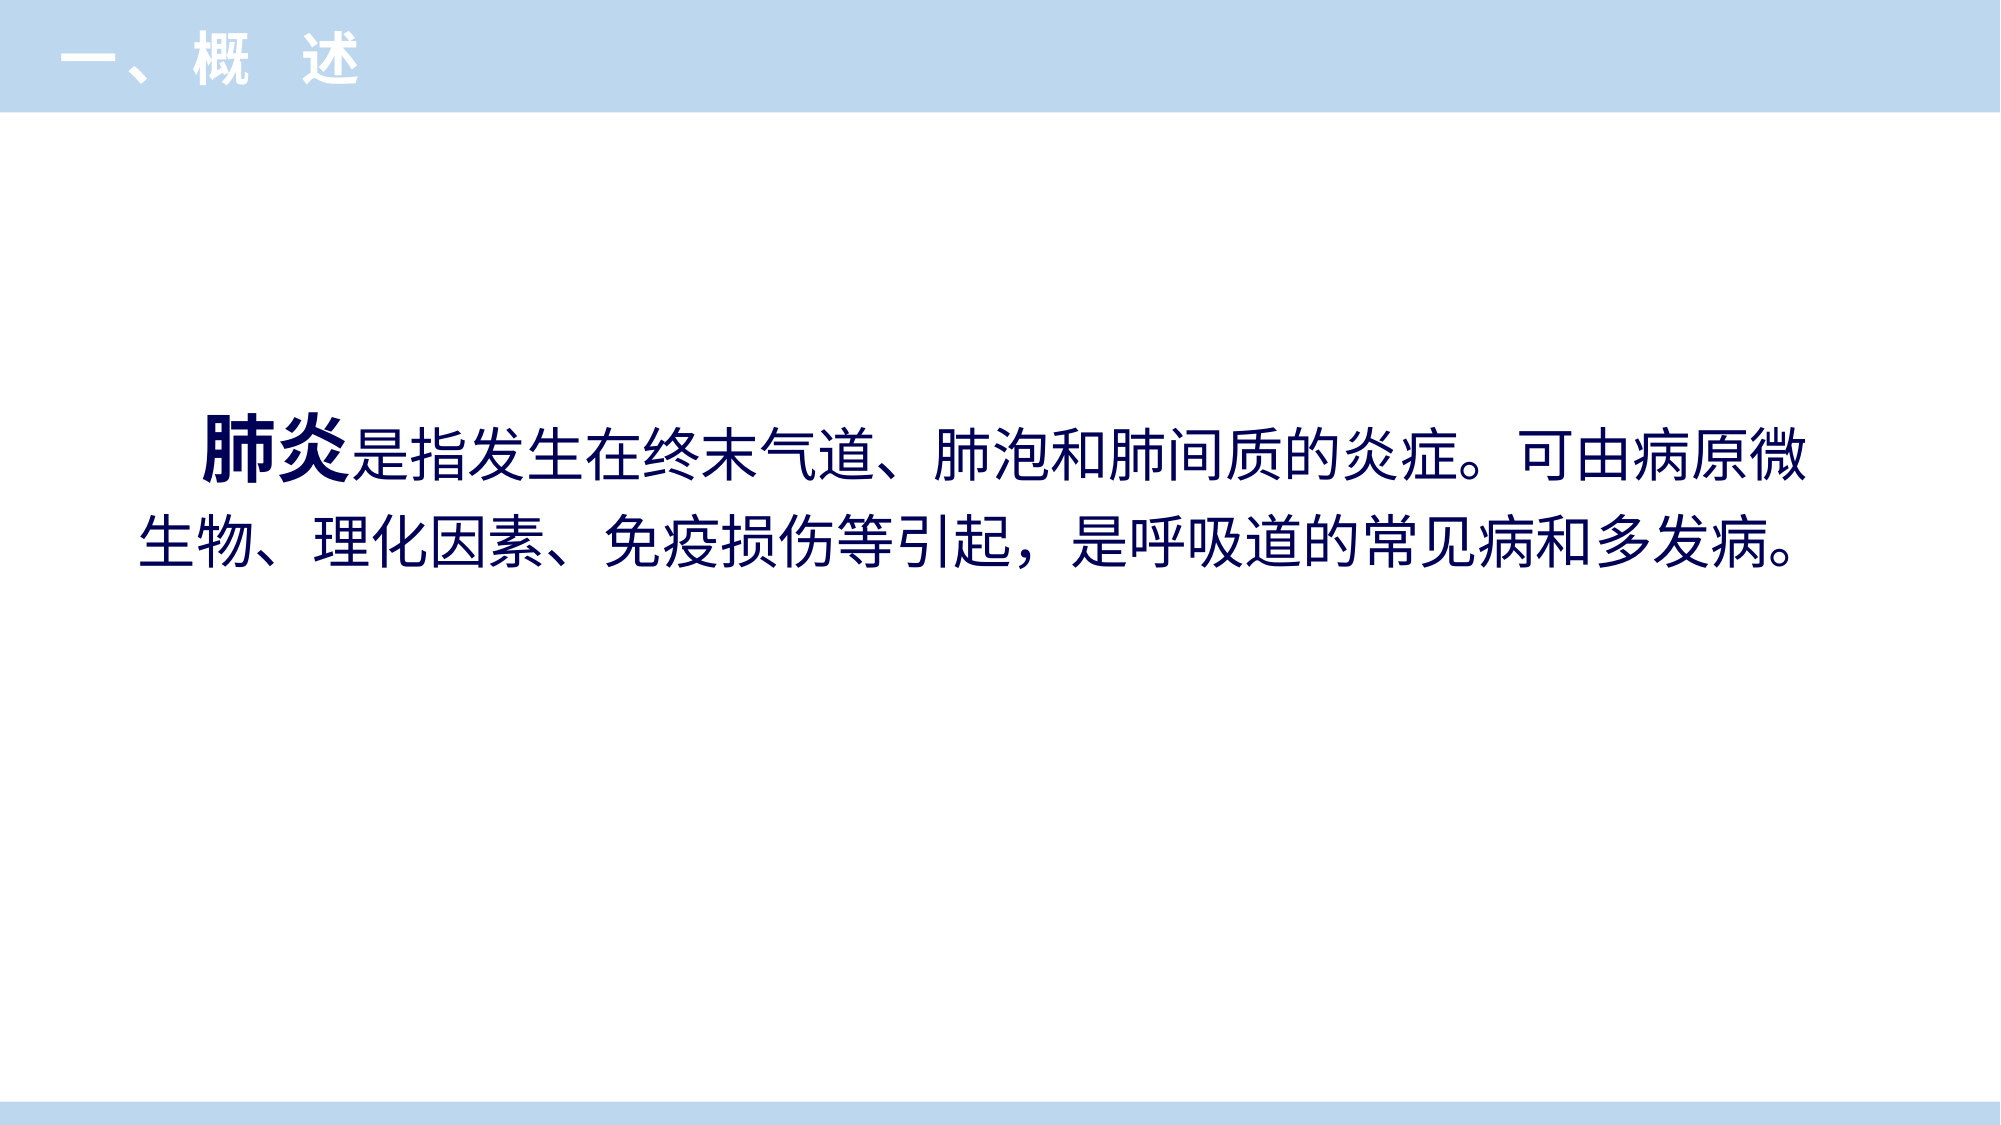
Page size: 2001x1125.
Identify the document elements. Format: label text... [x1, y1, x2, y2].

text_box 肺炎是指发生在终末气道、肺泡和肺间质的炎症。可由病原微生物、理化因素、免疫损伤等引起，是呼吸道的常见病和多发病。 [104, 376, 1852, 1052]
text_box 一、概 述 [47, 16, 372, 98]
